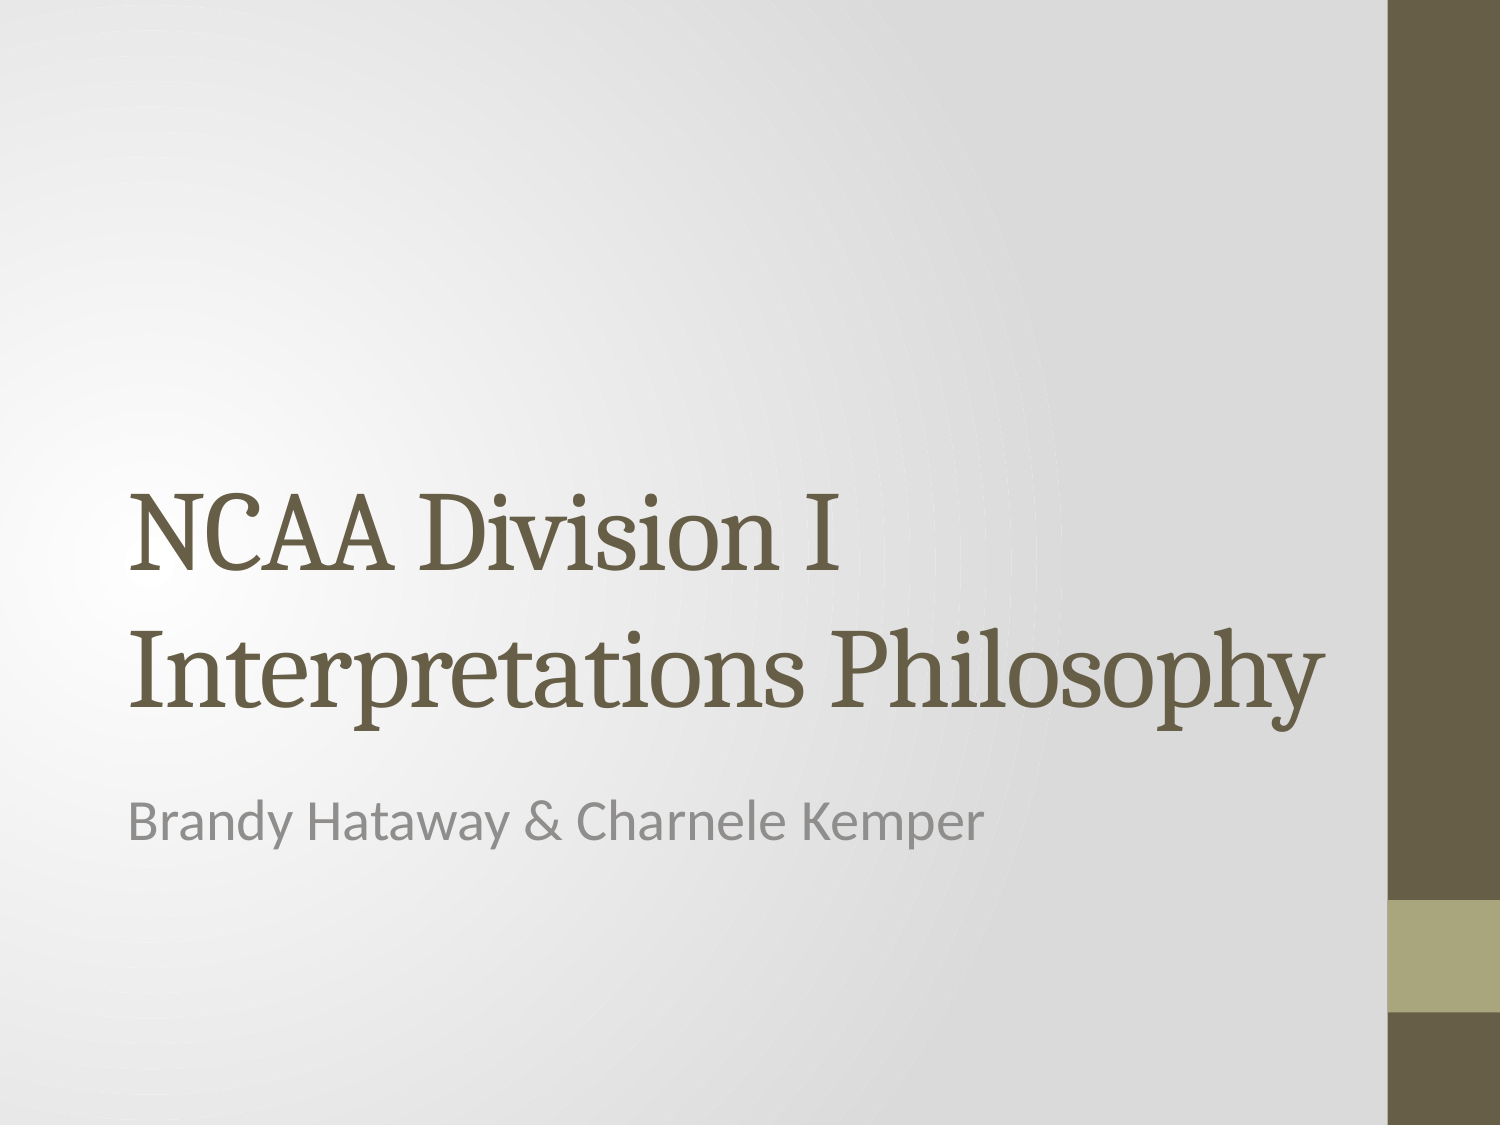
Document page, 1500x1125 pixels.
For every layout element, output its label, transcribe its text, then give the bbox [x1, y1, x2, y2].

title NCAA Division I Interpretations Philosophy [112, 312, 1350, 738]
subtitle Brandy Hataway & Charnele Kemper [112, 774, 1173, 950]
